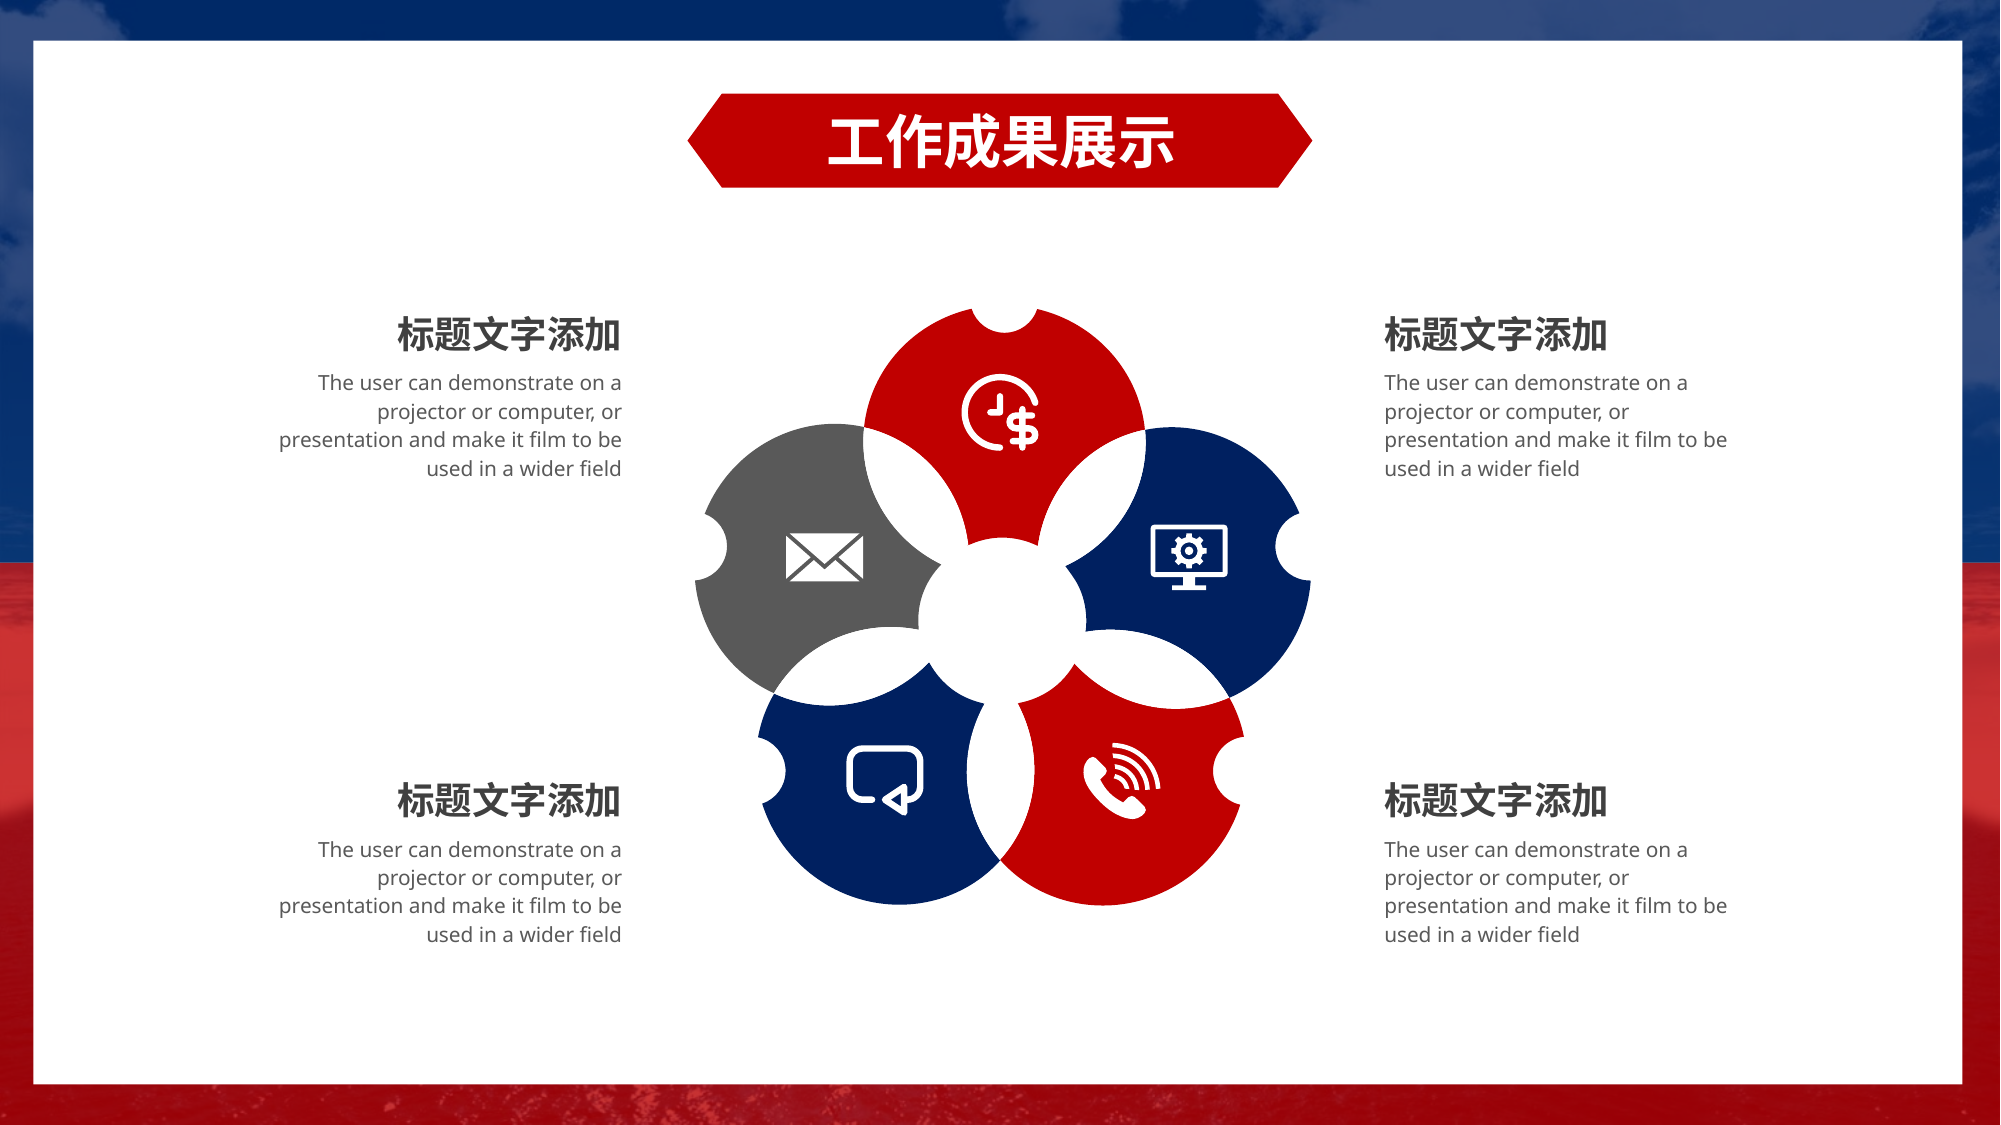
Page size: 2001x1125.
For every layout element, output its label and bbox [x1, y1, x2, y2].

text_box [251, 303, 637, 490]
text_box [694, 308, 1311, 906]
text_box [1369, 769, 1756, 956]
text_box [251, 769, 637, 956]
text_box [1369, 303, 1756, 490]
text_box [687, 93, 1313, 188]
